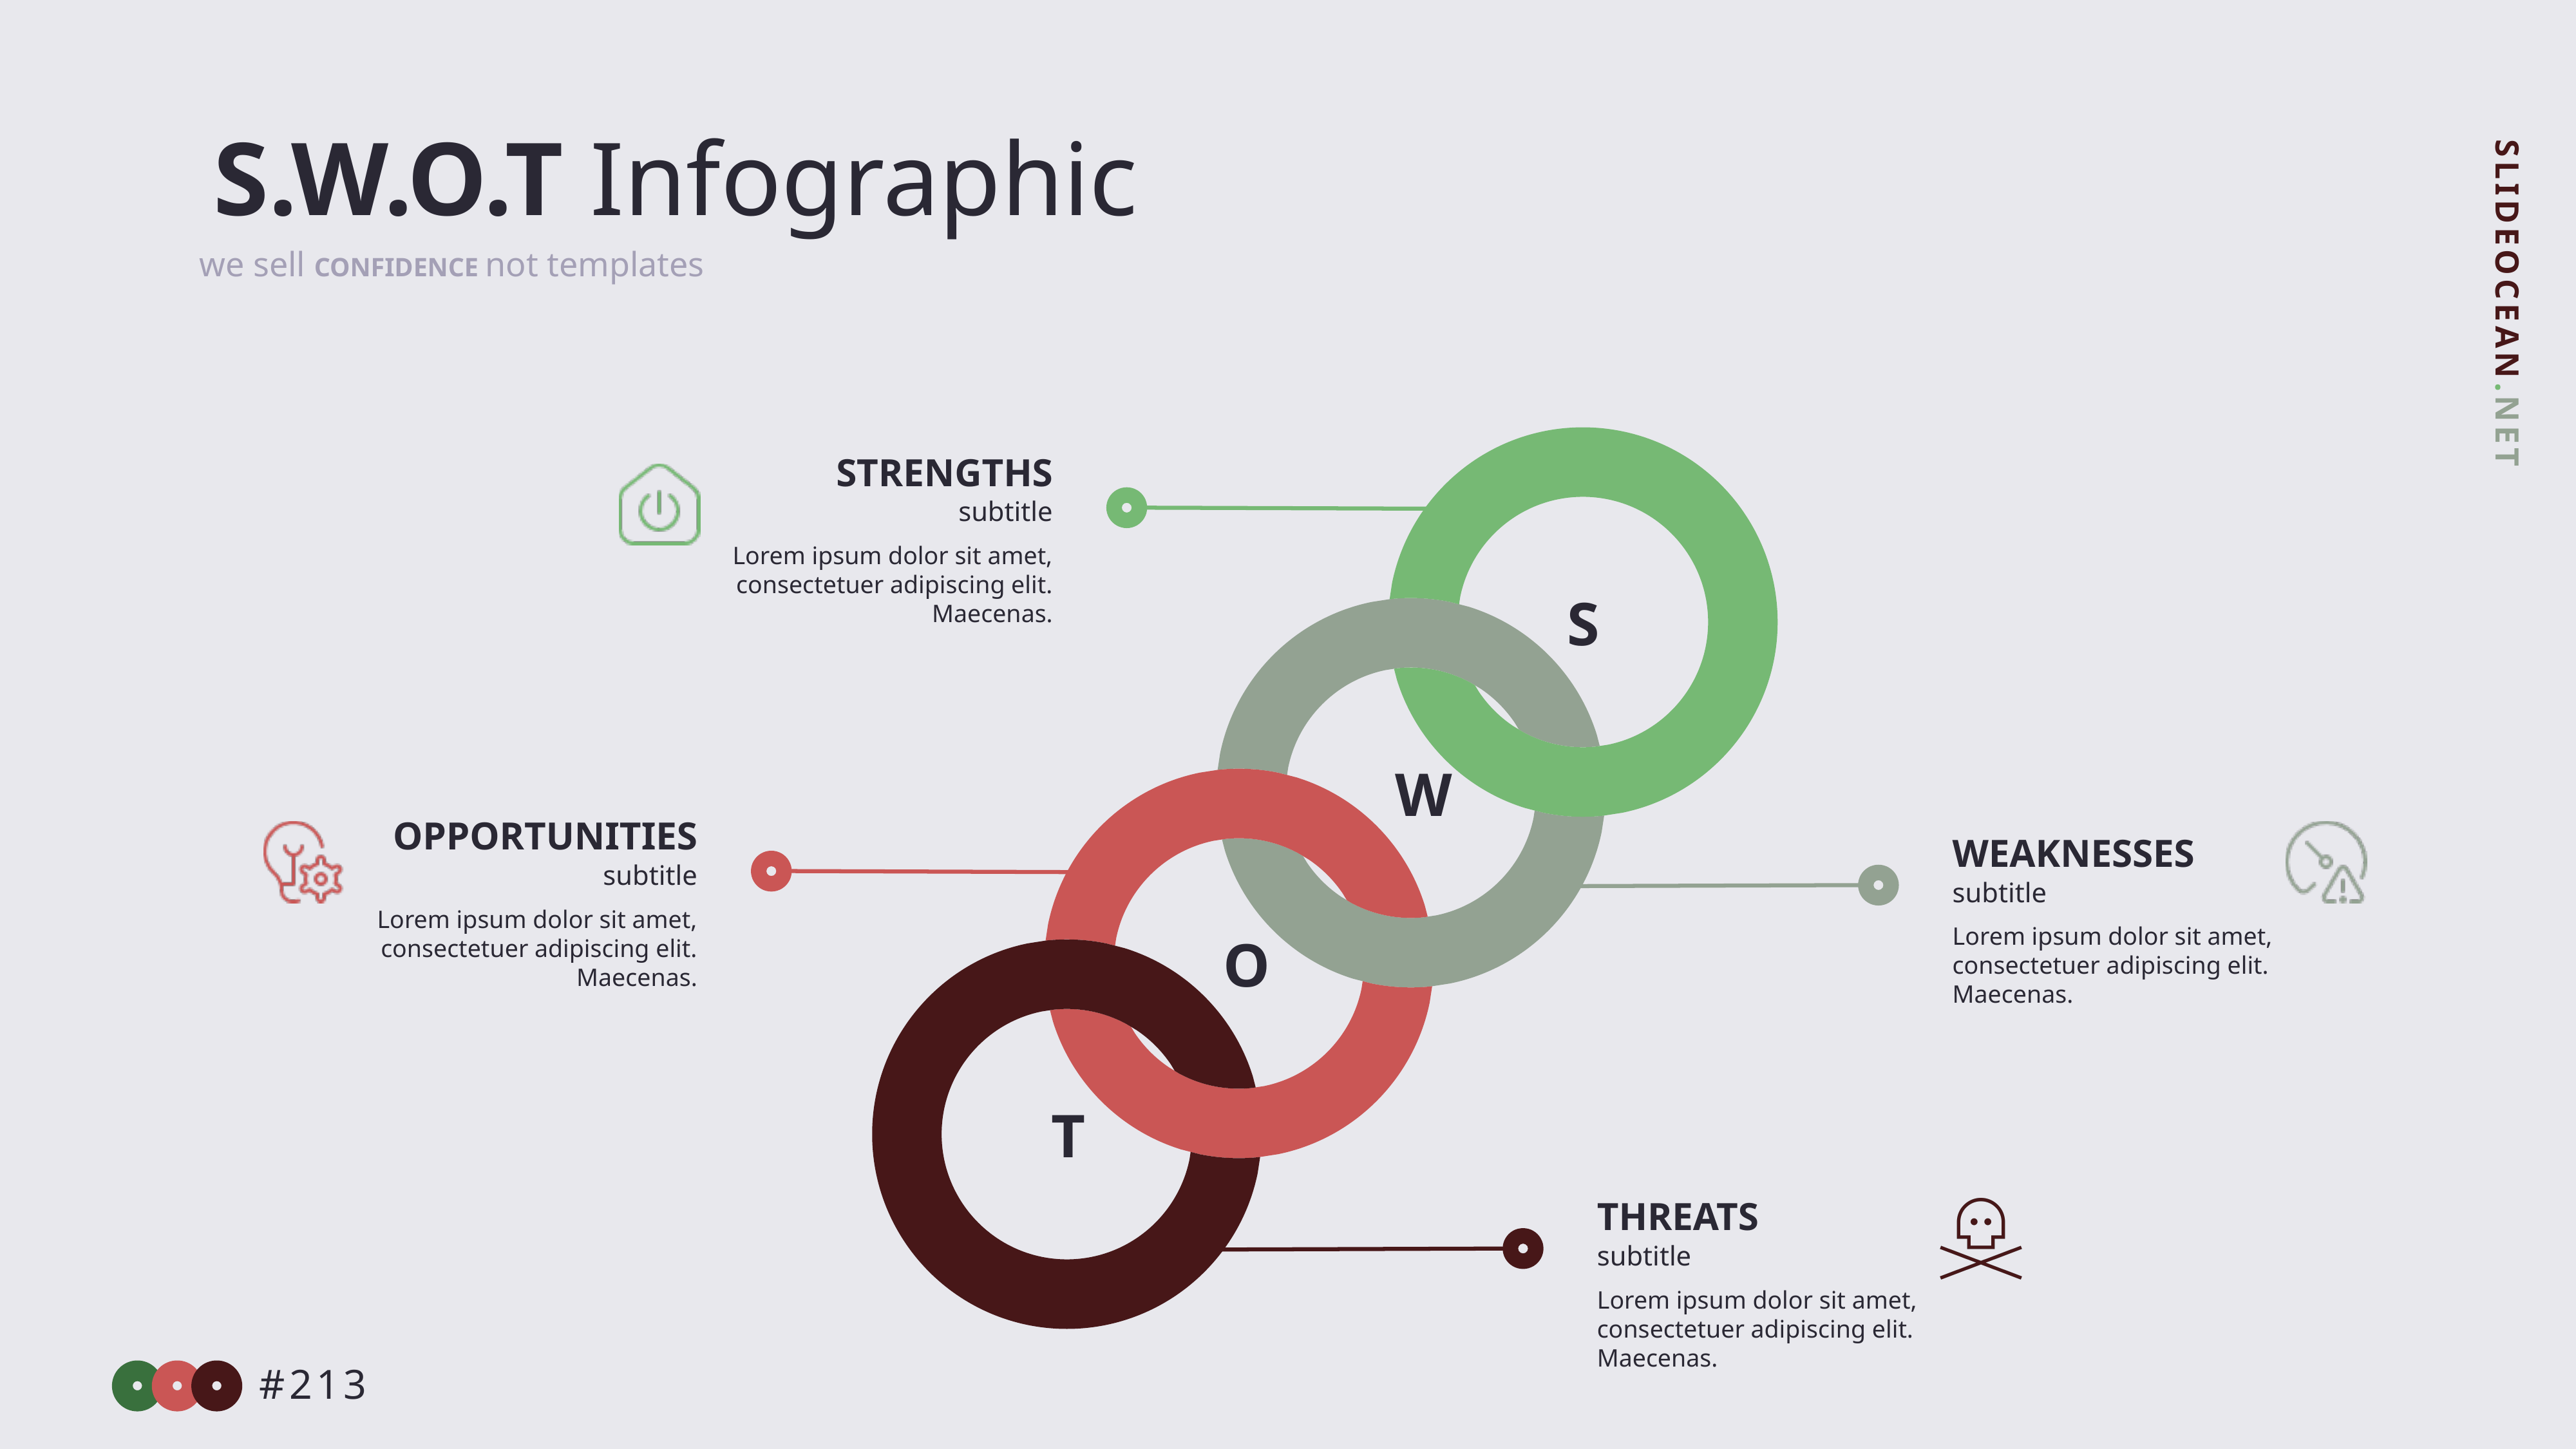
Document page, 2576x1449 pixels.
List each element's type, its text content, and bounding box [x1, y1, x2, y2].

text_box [1942, 824, 2297, 1015]
text_box T [1041, 1094, 1092, 1175]
text_box [1388, 426, 1779, 818]
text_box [1587, 1187, 1941, 1378]
text_box S.W.O.T Infographic [204, 110, 1148, 241]
text_box #213 [259, 1359, 402, 1408]
text_box [1217, 598, 1601, 774]
text_box O [1213, 923, 1264, 1004]
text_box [1557, 864, 1900, 906]
picture [618, 464, 701, 546]
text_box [1106, 487, 1448, 529]
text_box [675, 443, 1063, 634]
text_box we sell CONFIDENCE not templates [189, 238, 714, 288]
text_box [750, 850, 1093, 892]
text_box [320, 806, 708, 998]
text_box [871, 938, 1262, 1331]
picture [263, 821, 345, 904]
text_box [1202, 1227, 1544, 1269]
text_box S [1557, 582, 1608, 663]
text_box W [1385, 752, 1436, 833]
picture [2285, 821, 2368, 904]
text_box [1221, 811, 1605, 987]
picture [1940, 1197, 2022, 1280]
text_box [1049, 980, 1434, 1158]
text_box [1045, 768, 1429, 945]
